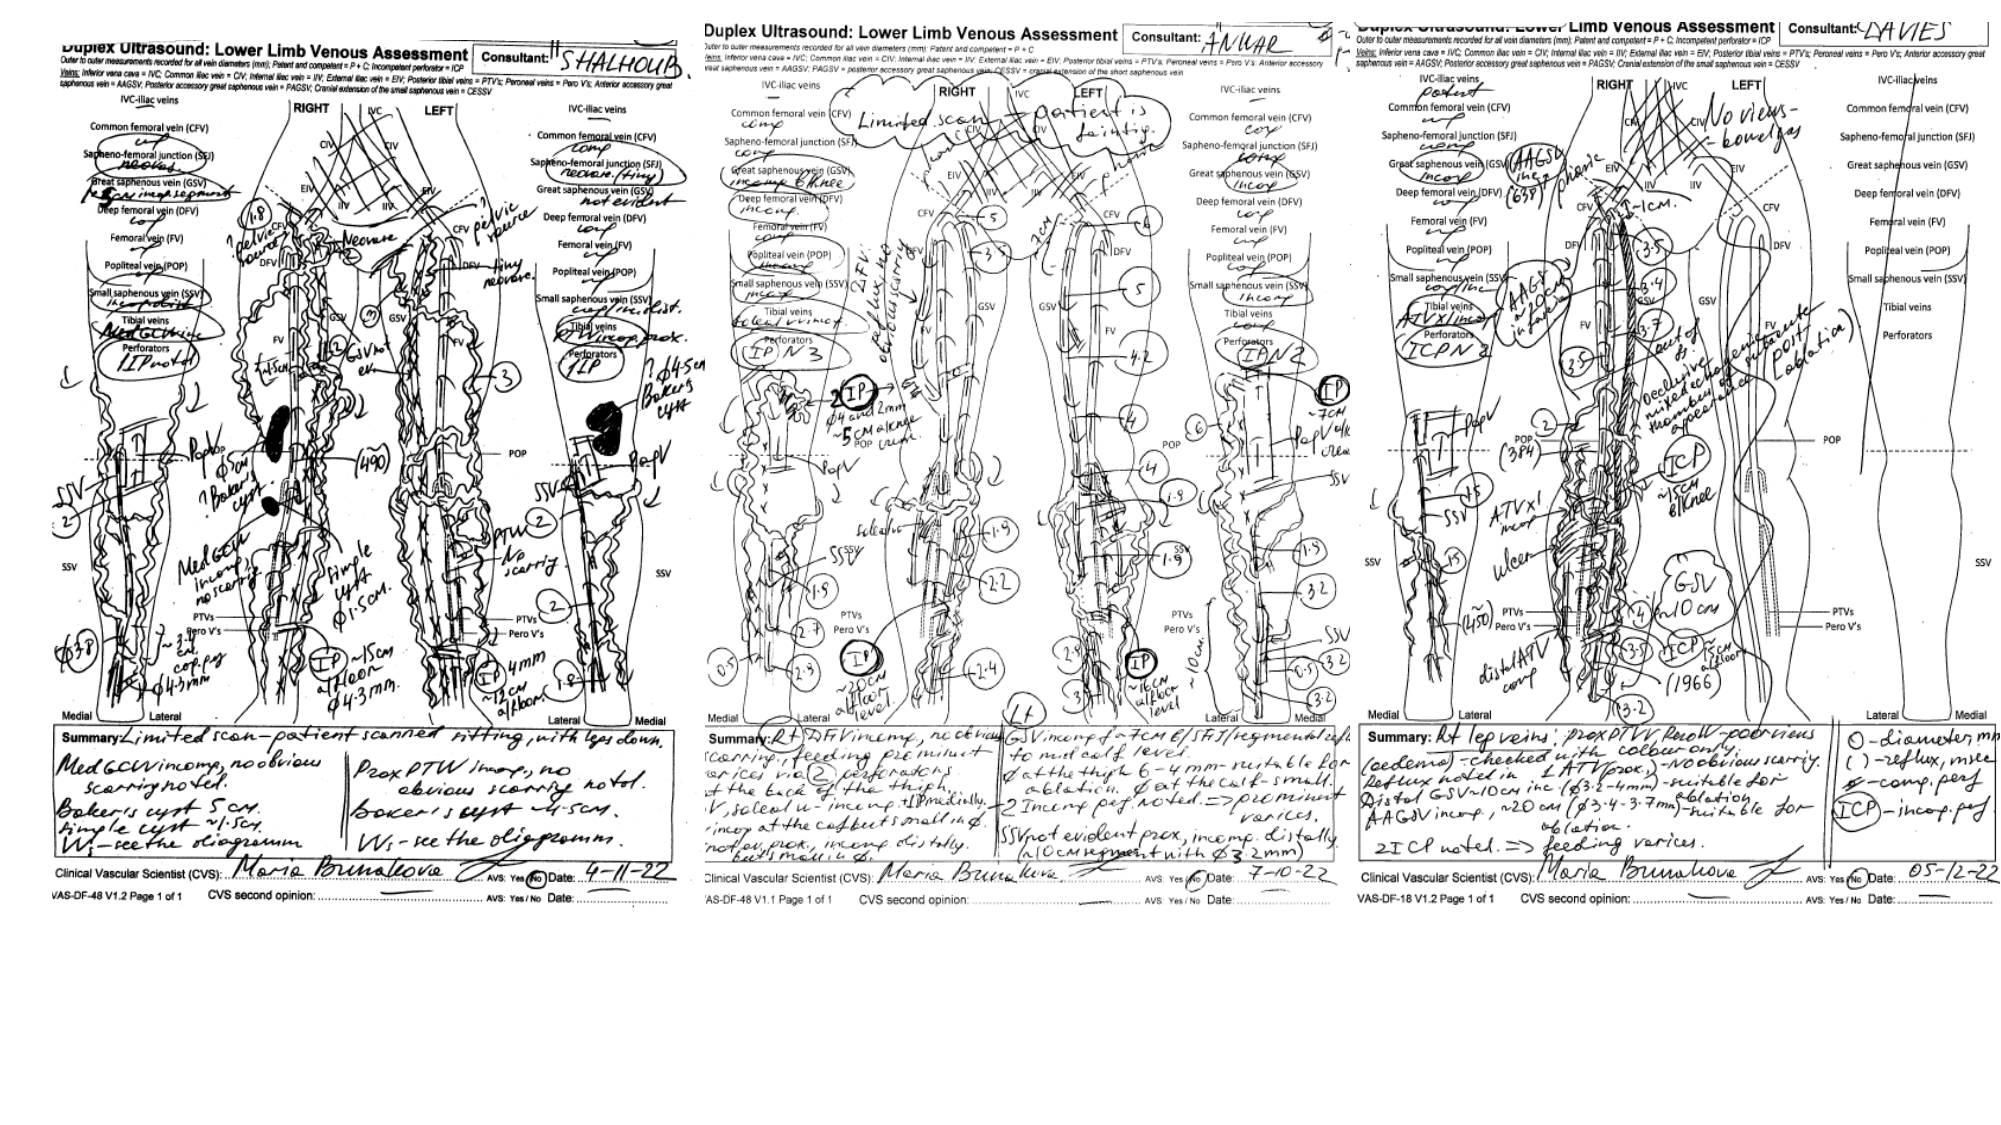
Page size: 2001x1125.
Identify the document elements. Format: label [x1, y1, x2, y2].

picture [52, 22, 2000, 909]
